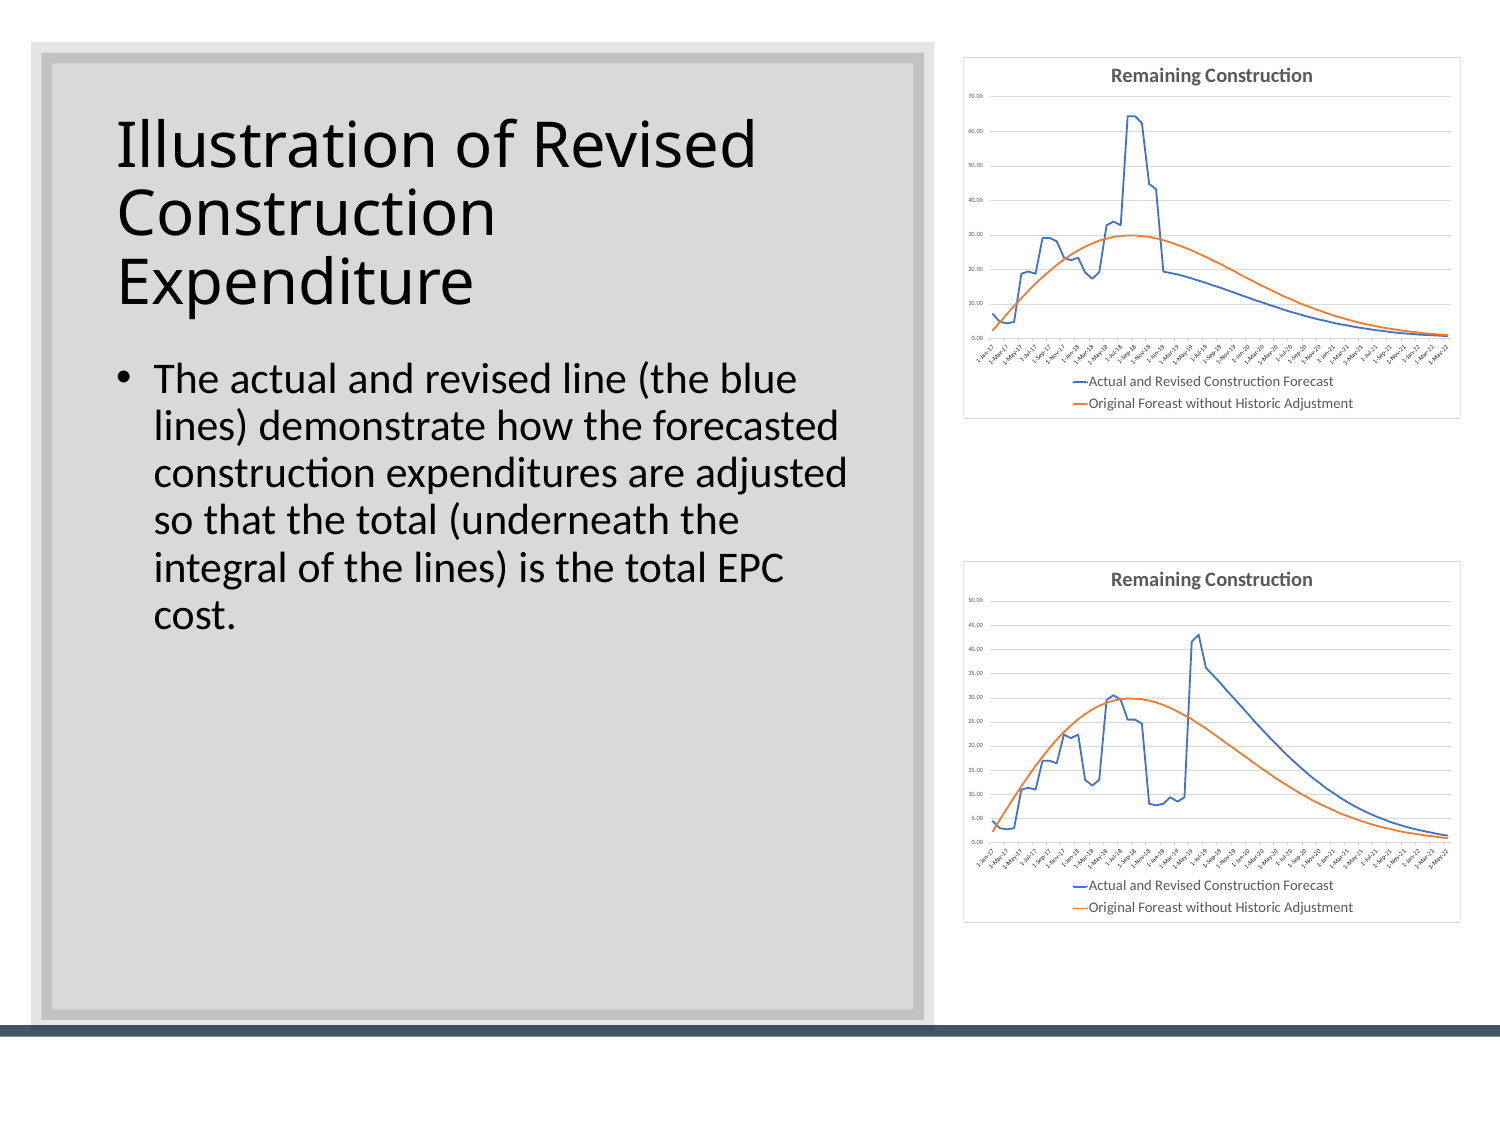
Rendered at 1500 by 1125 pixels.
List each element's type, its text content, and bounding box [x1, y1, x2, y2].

text_box [40, 52, 925, 1021]
list The actual and revised line (the blue lines) demonstrate how the forecasted construction expenditures are adjusted so that the total (underneath the integral of the lines) is the total EPC cost. [101, 348, 865, 943]
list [963, 56, 1461, 419]
title Illustration of Revised Construction Expenditure [101, 105, 865, 326]
picture [963, 561, 1461, 923]
